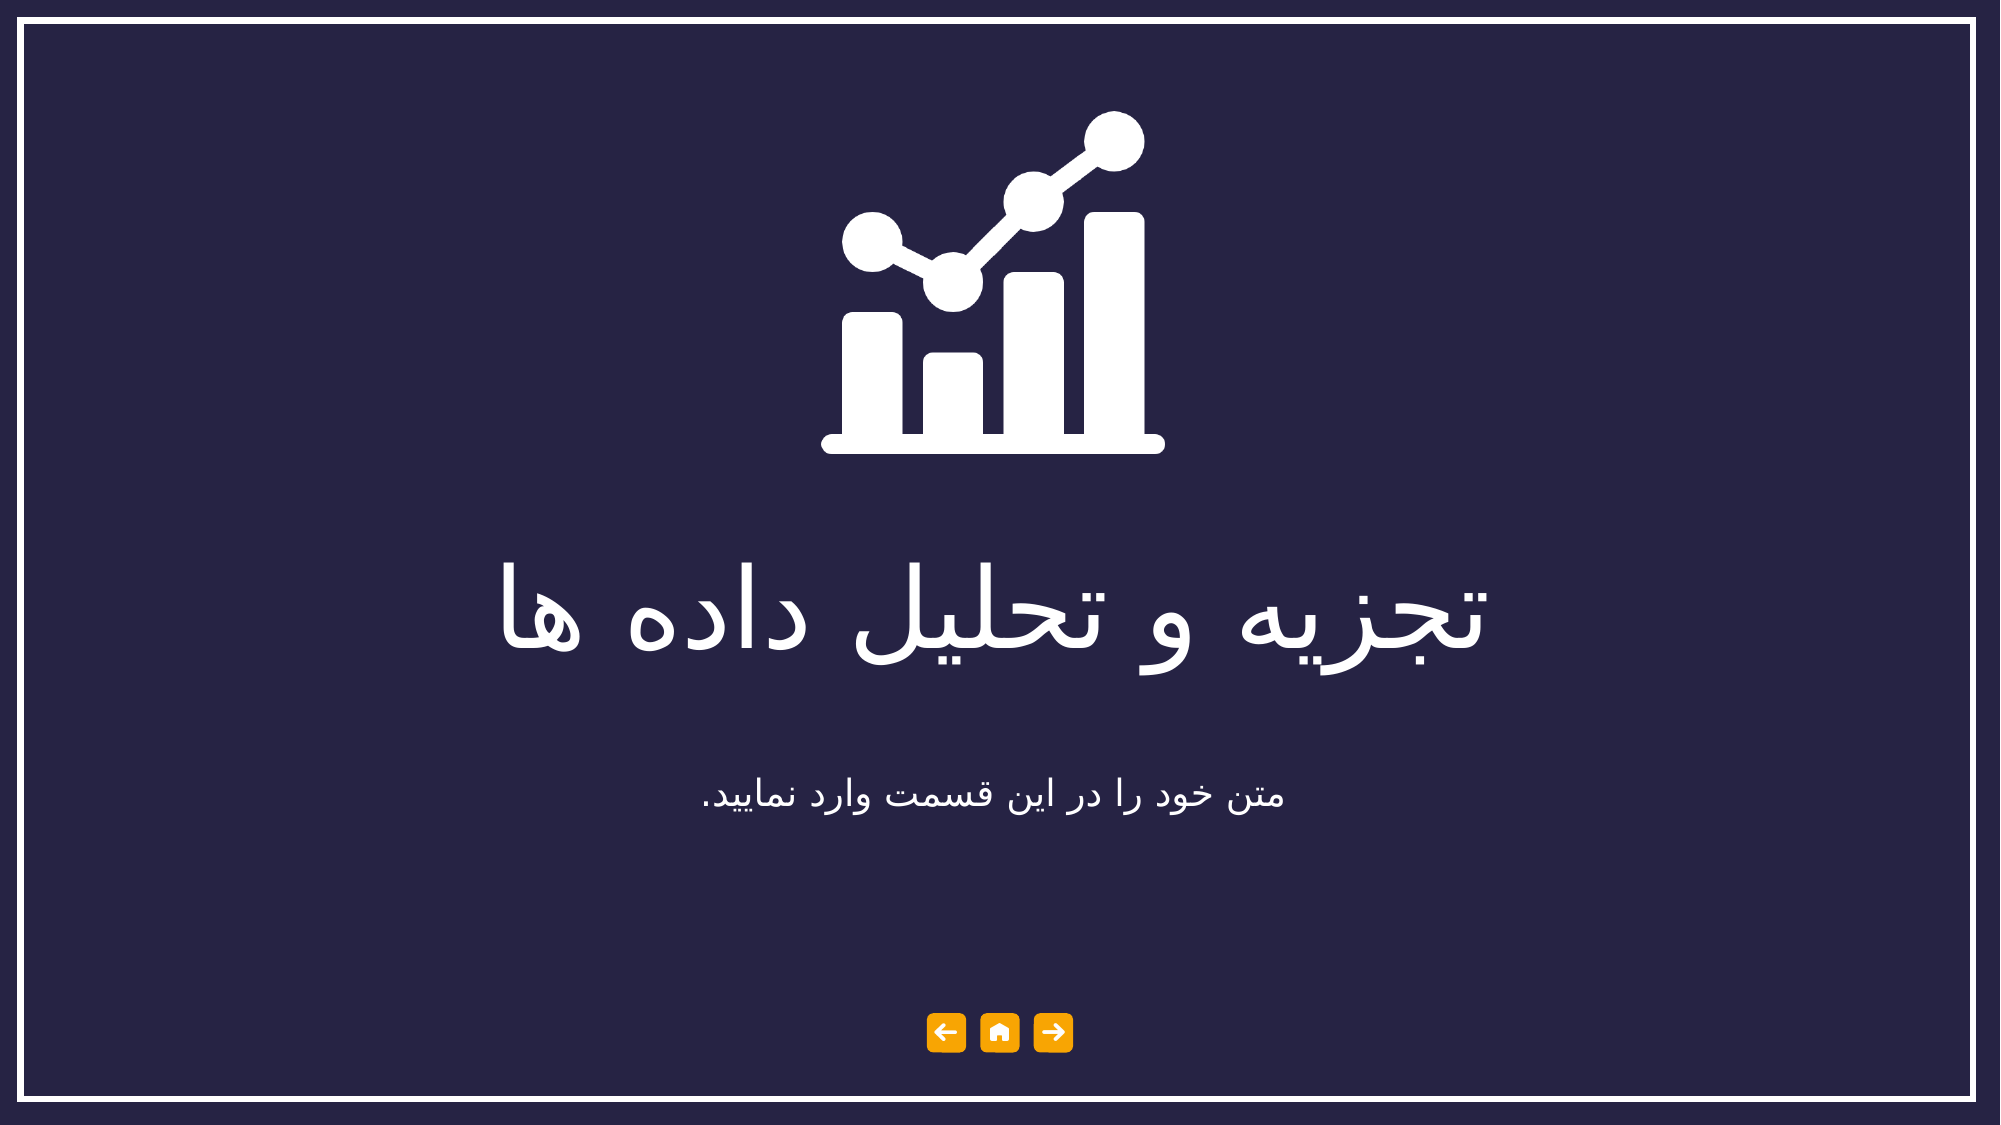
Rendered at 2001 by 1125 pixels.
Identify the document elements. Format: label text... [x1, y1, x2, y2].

picture [821, 111, 1165, 454]
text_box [926, 1013, 1074, 1053]
text_box تجزیه و تحلیل داده ها [20, 529, 1966, 679]
text_box متن خود را در این قسمت وارد نمایید. [20, 761, 1966, 821]
